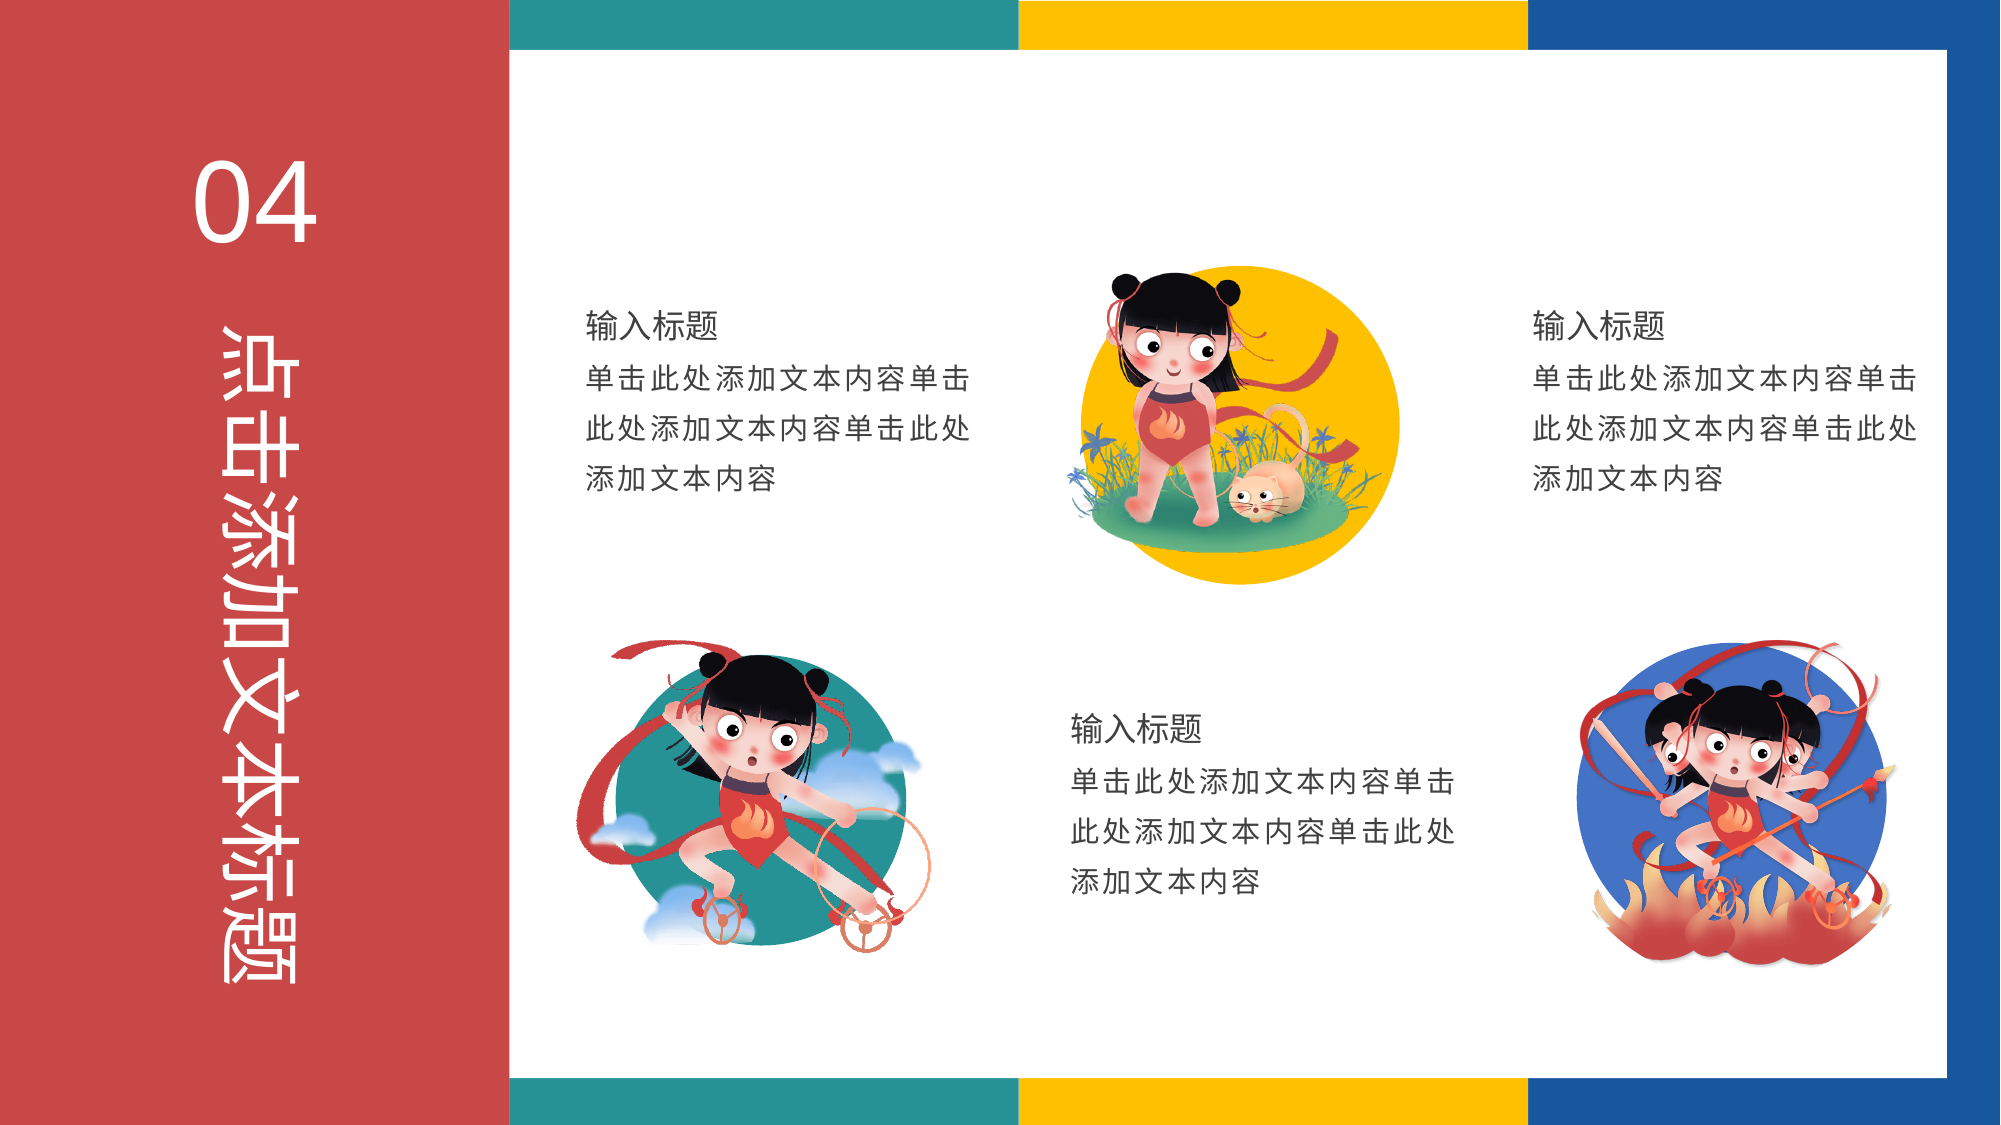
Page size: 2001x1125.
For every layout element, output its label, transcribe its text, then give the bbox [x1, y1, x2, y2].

text_box 输入标题 单击此处添加文本内容单击此处添加文本内容单击此处添加文本内容 [1533, 295, 1948, 496]
text_box 输入标题 单击此处添加文本内容单击此处添加文本内容单击此处添加文本内容 [585, 295, 1000, 496]
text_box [1042, 236, 1400, 585]
text_box [0, 0, 510, 1125]
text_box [545, 584, 977, 1016]
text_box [1554, 616, 1926, 984]
text_box 输入标题 单击此处添加文本内容单击此处添加文本内容单击此处添加文本内容 [1070, 697, 1485, 898]
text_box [141, 122, 368, 1052]
